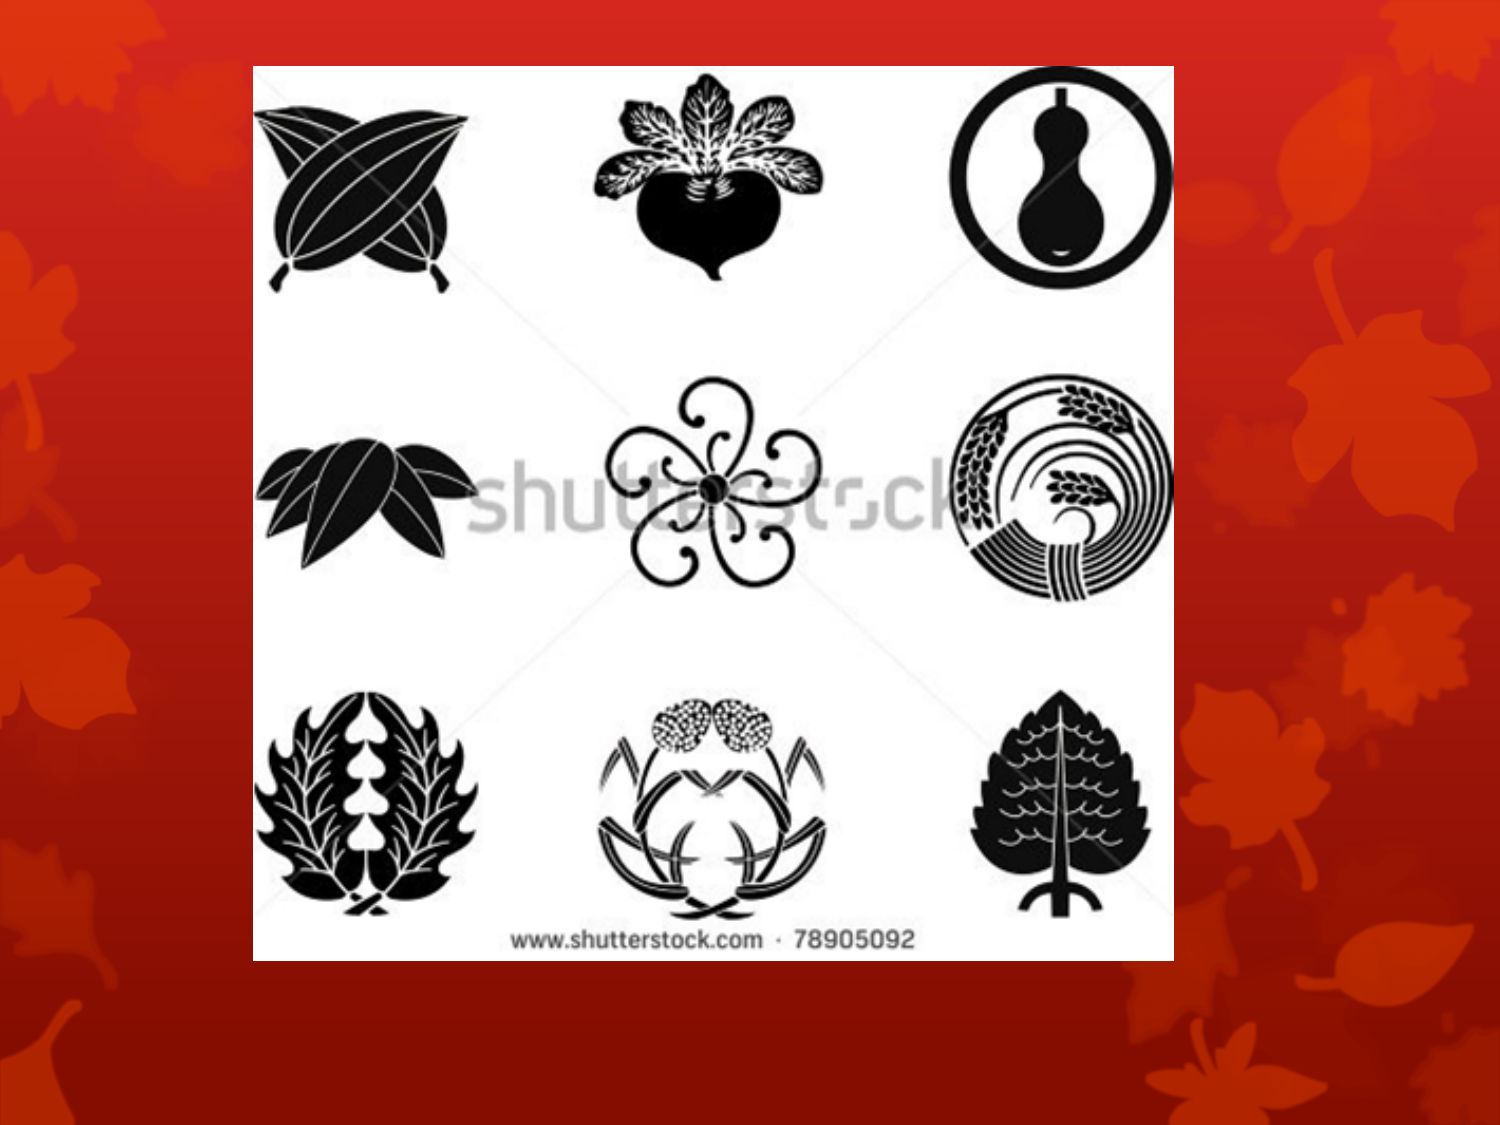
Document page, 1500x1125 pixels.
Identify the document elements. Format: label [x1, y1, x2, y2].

picture [253, 65, 1174, 962]
